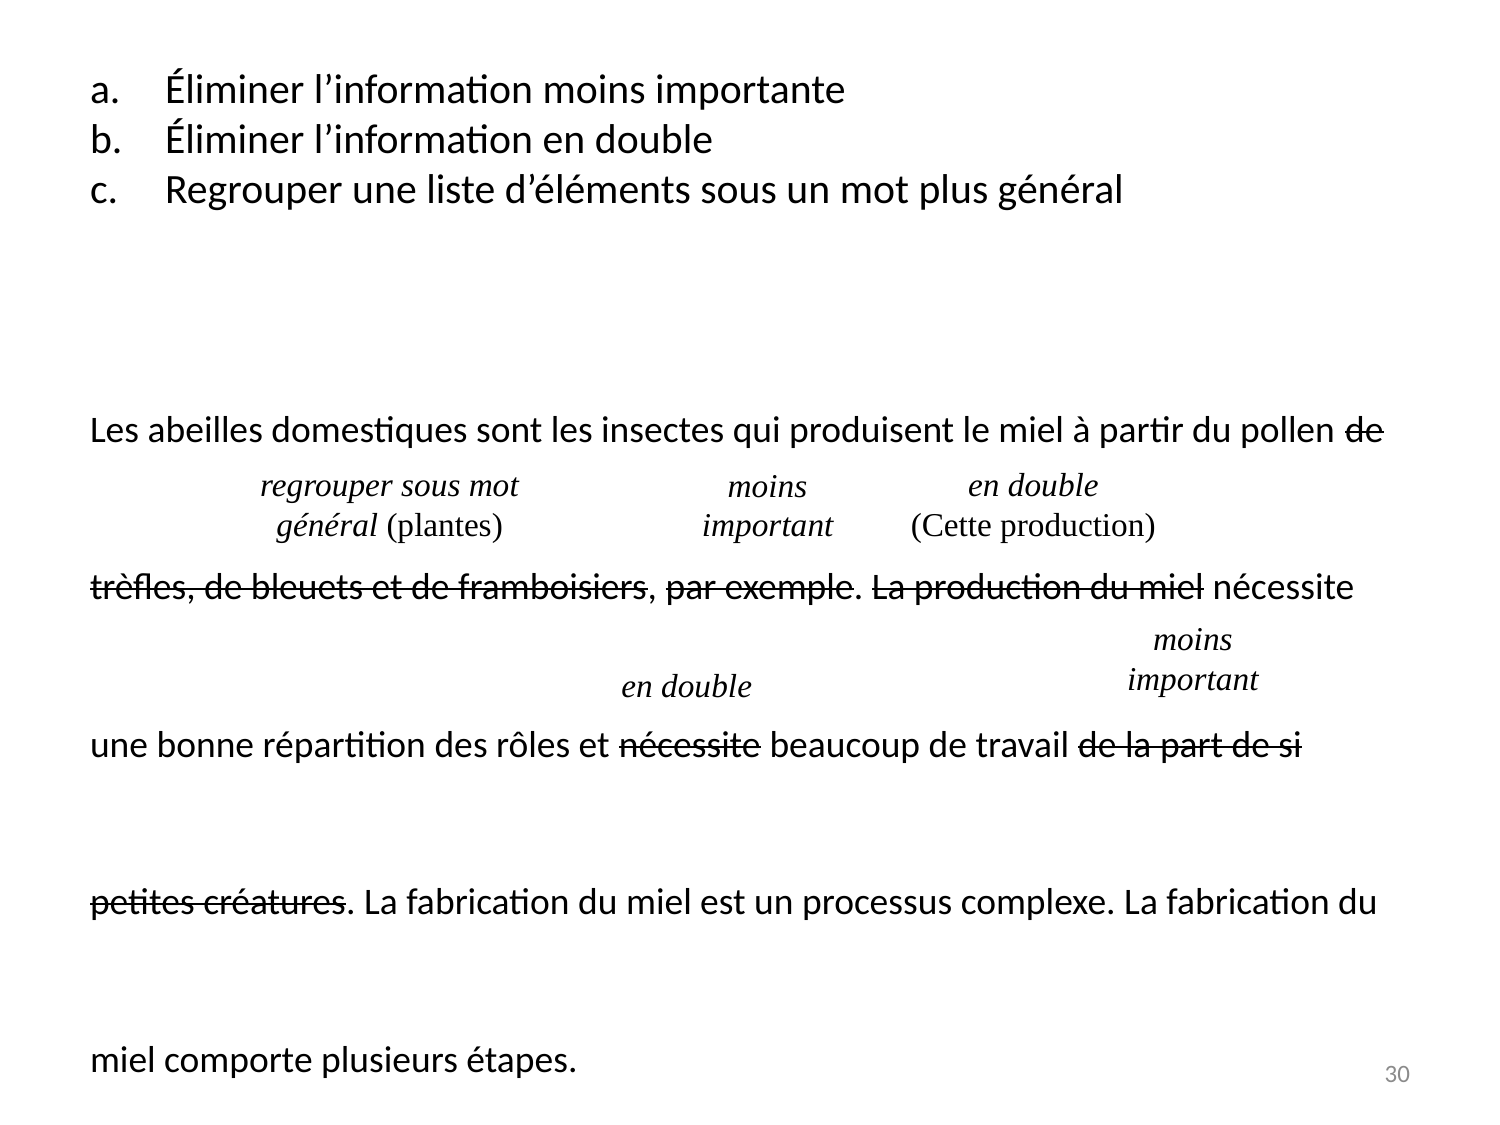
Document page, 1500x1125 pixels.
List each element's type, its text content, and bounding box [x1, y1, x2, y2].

text_box moins important [667, 456, 868, 537]
slide_number 30 [1074, 1042, 1425, 1103]
text_box moins important [1092, 609, 1294, 691]
text_box en double (Cette production) [832, 456, 1235, 532]
text_box regrouper sous mot général (plantes) [206, 456, 573, 527]
list Éliminer l’information moins importante Éliminer l’information en double Regrouper une liste d’éléments sous un mot plus général Les abeilles domestiques sont les insectes qui produisent le miel à partir du pollen de trèfles, de bleuets et de framboisiers, par exemple. La production du miel nécessite une bonne répartition des rôles et nécessite beaucoup de travail de la part de si petites créatures. La fabrication du miel est un processus complexe. La fabrication du miel comporte plusieurs étapes. [75, 54, 1424, 1094]
text_box en double [549, 656, 825, 732]
